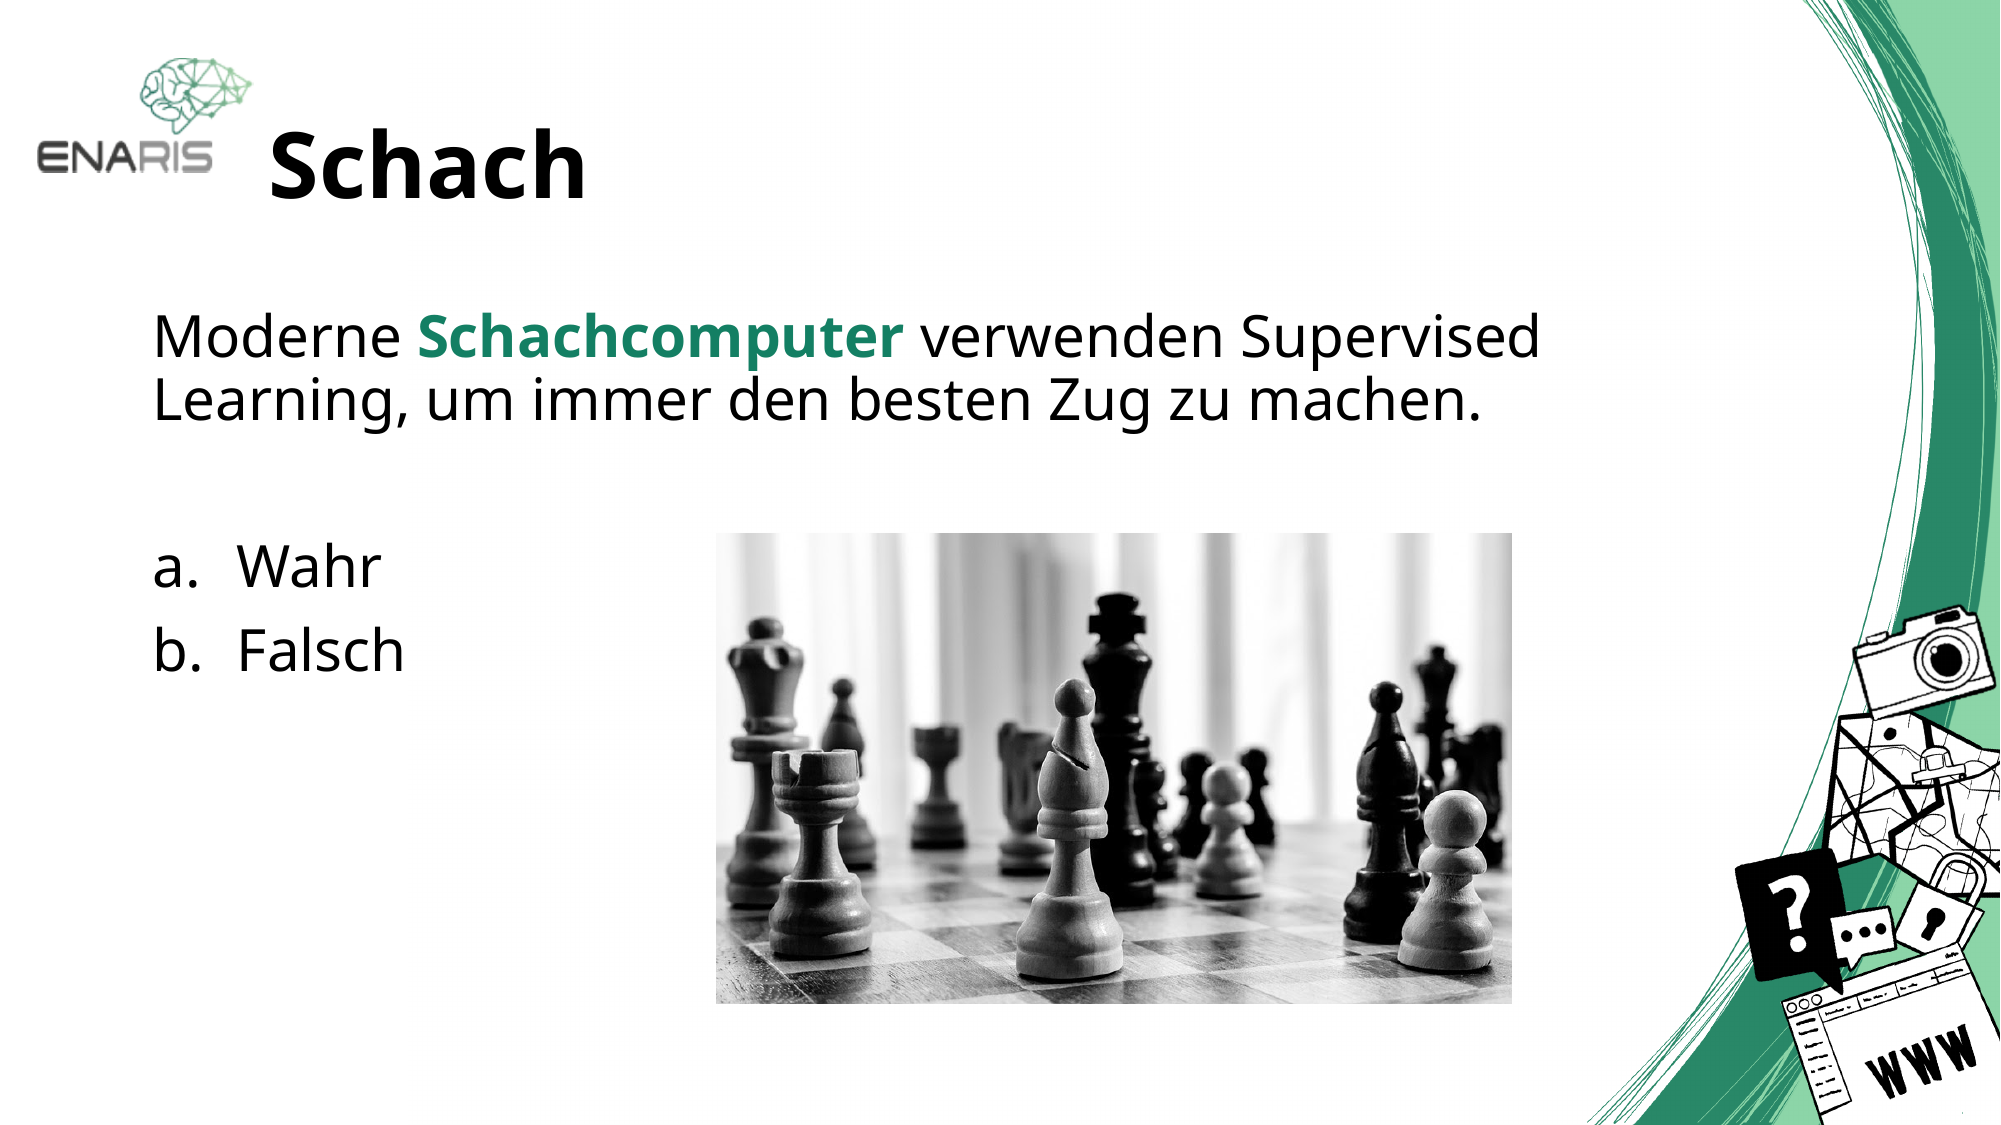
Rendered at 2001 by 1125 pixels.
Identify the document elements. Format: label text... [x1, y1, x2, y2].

picture [408, 0, 2000, 1125]
picture [37, 58, 254, 173]
title Schach [253, 59, 1863, 278]
picture [716, 533, 1512, 1004]
list Moderne Schachcomputer verwenden Supervised Learning, um immer den besten Zug zu machen. Wahr Falsch [137, 299, 1747, 1014]
